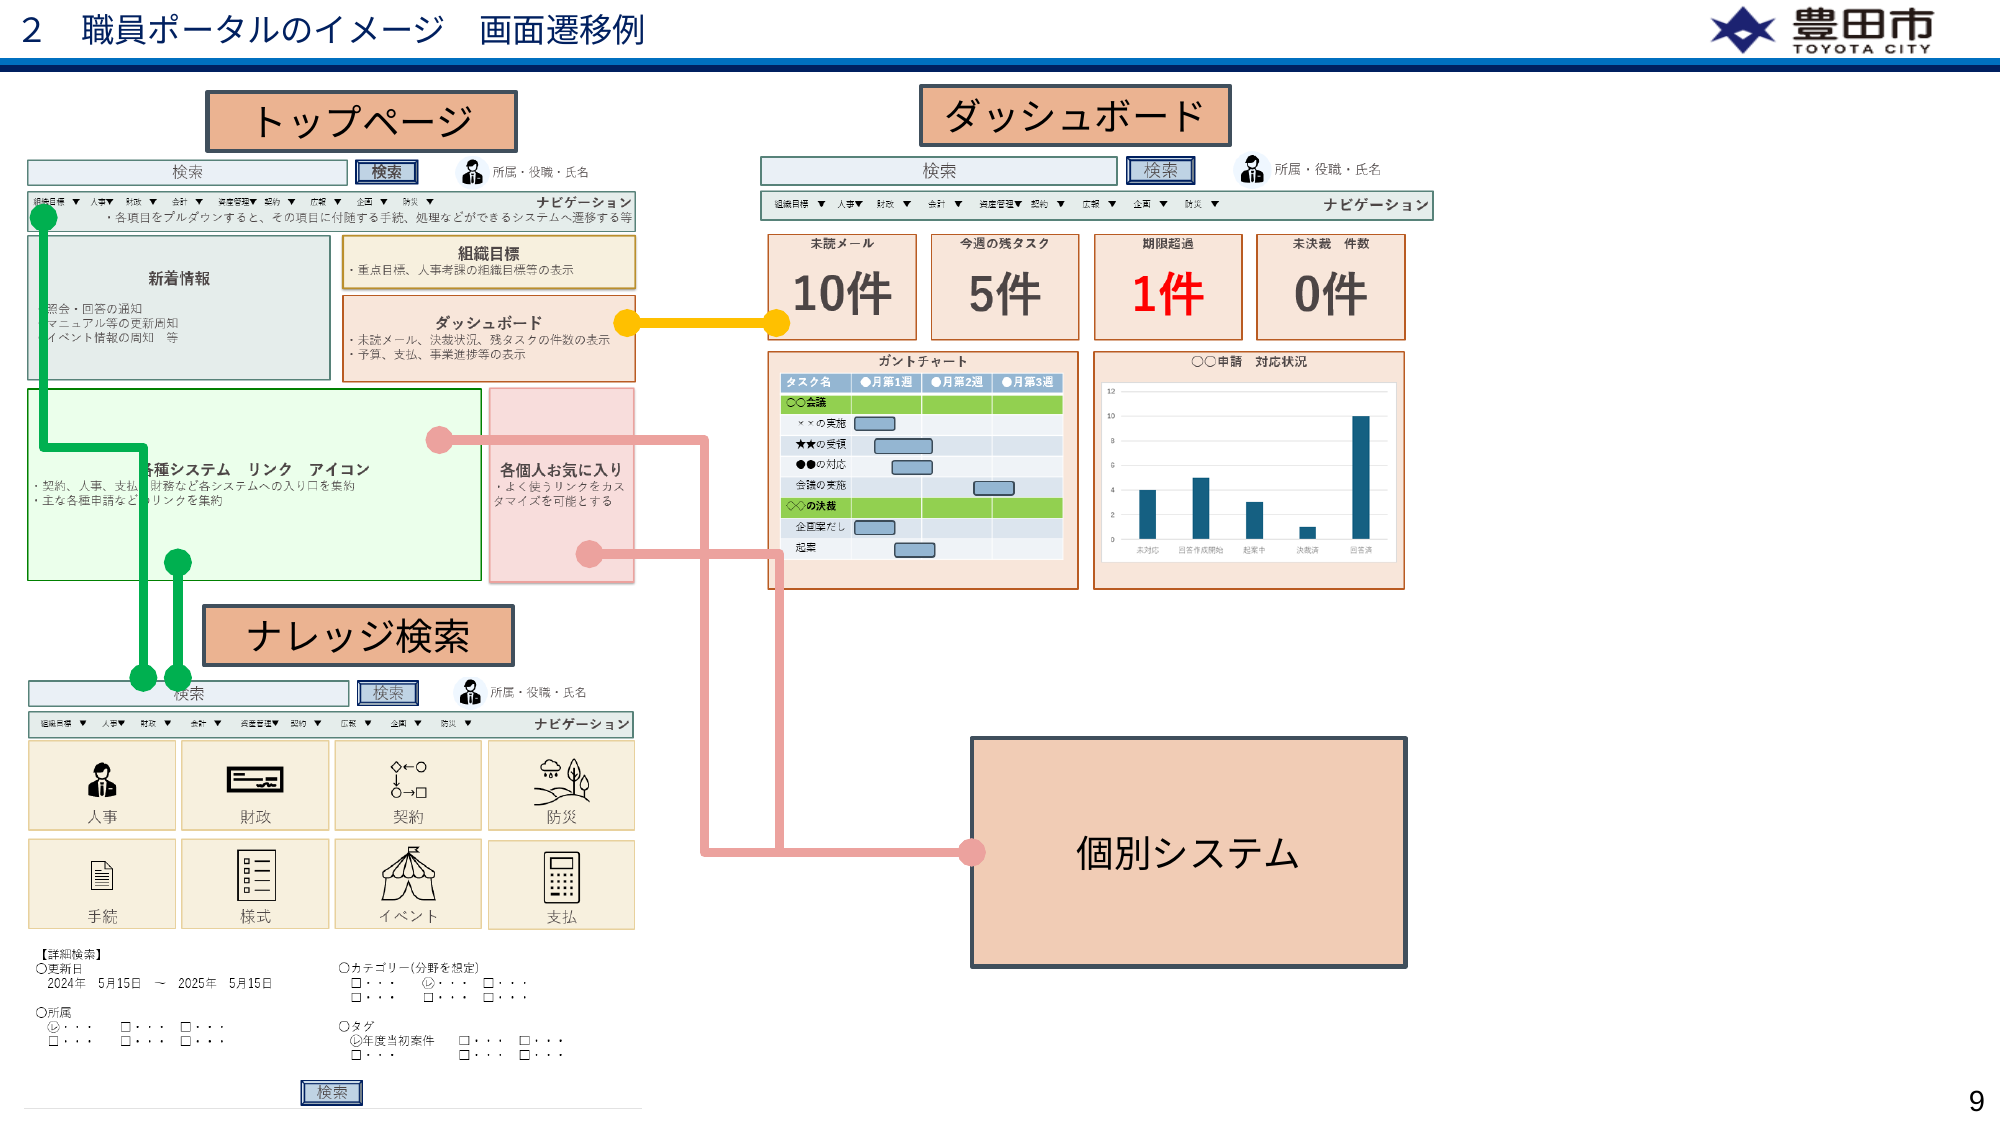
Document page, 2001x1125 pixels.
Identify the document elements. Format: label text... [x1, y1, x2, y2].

picture [24, 677, 642, 1109]
picture [750, 150, 1437, 600]
title ２ 職員ポータルのイメージ 画面遷移例 [0, 0, 1536, 60]
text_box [439, 439, 972, 853]
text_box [589, 553, 972, 853]
slide_number 8 [1533, 1074, 2000, 1125]
picture [21, 154, 642, 587]
text_box トップページ [205, 90, 518, 153]
picture [1708, 0, 1945, 58]
text_box 個別システム [970, 736, 1408, 969]
text_box ダッシュボード [919, 84, 1232, 147]
text_box ナレッジ検索 [202, 604, 434, 667]
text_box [0, 397, 324, 498]
